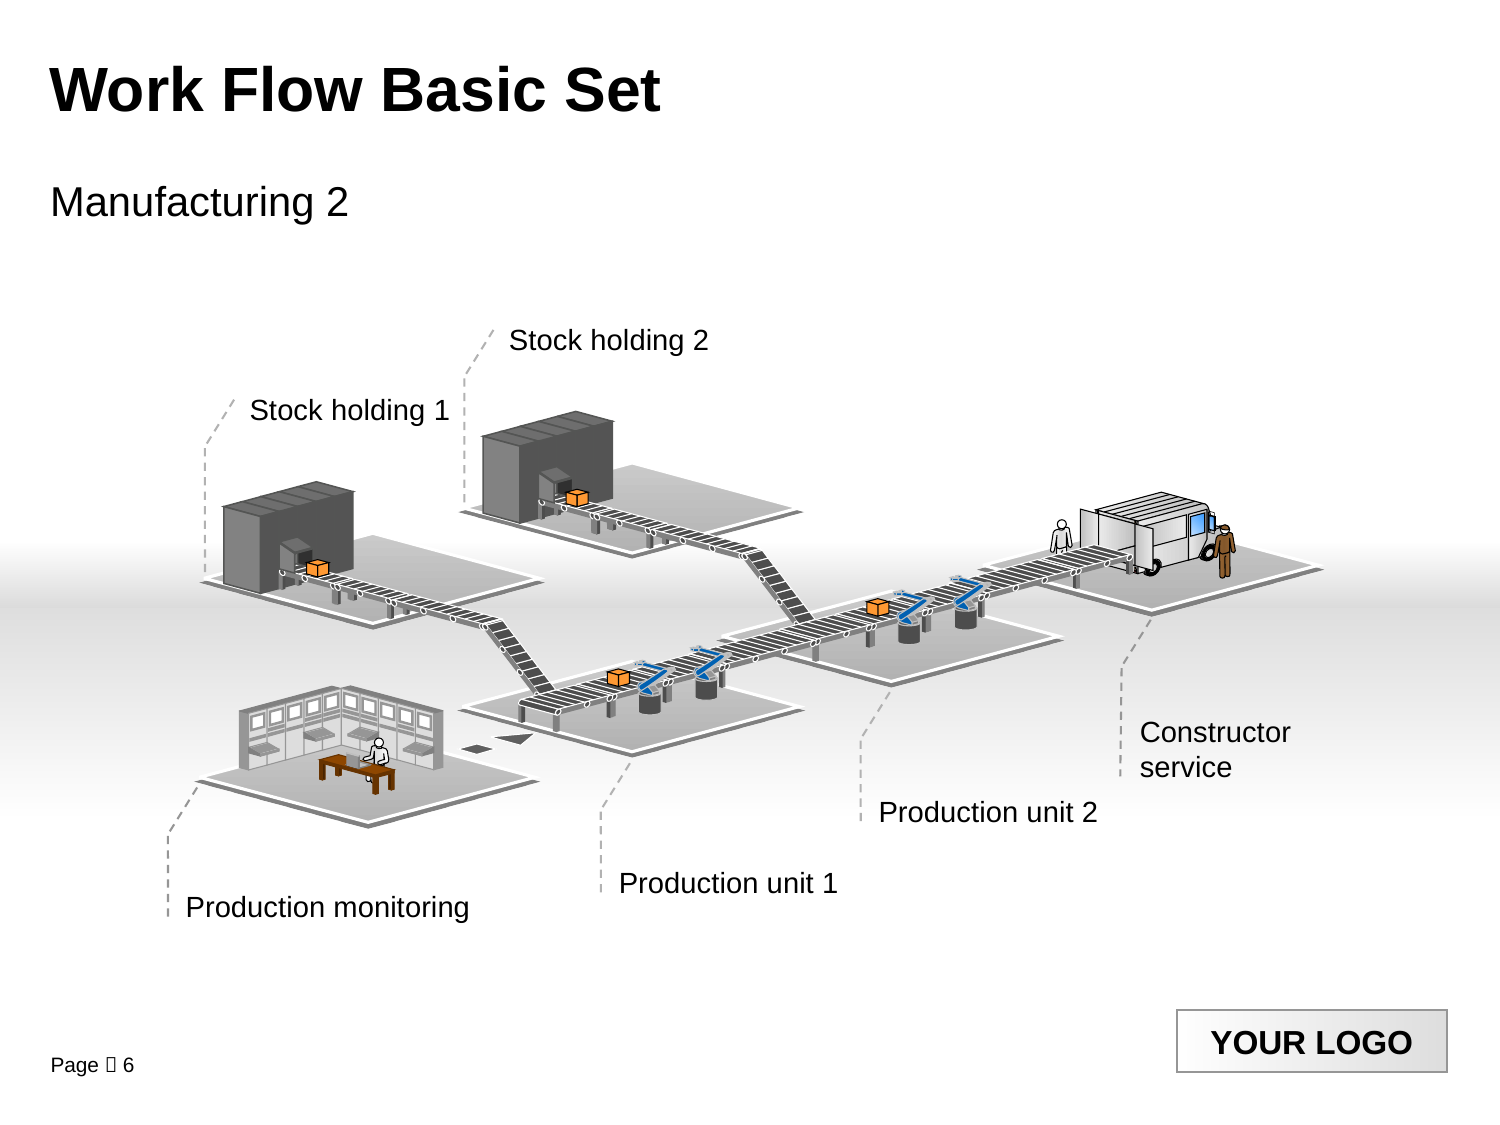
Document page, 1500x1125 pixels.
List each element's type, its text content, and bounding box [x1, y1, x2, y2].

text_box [0, 542, 476, 819]
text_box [390, 594, 505, 631]
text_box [464, 314, 724, 507]
text_box Manufacturing 2 [50, 170, 994, 230]
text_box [544, 411, 800, 554]
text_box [199, 685, 536, 823]
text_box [741, 548, 993, 662]
text_box Work Flow Basic Set [49, 9, 1447, 174]
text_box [1120, 619, 1306, 792]
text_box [738, 630, 817, 670]
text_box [457, 732, 537, 755]
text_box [650, 524, 764, 560]
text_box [1049, 519, 1073, 543]
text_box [1212, 524, 1237, 580]
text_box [204, 383, 458, 480]
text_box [860, 691, 1113, 837]
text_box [600, 763, 854, 908]
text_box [1080, 491, 1225, 578]
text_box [203, 481, 540, 624]
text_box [1039, 544, 1133, 589]
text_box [167, 787, 485, 932]
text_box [540, 542, 1500, 819]
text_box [481, 619, 733, 732]
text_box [998, 559, 1077, 600]
